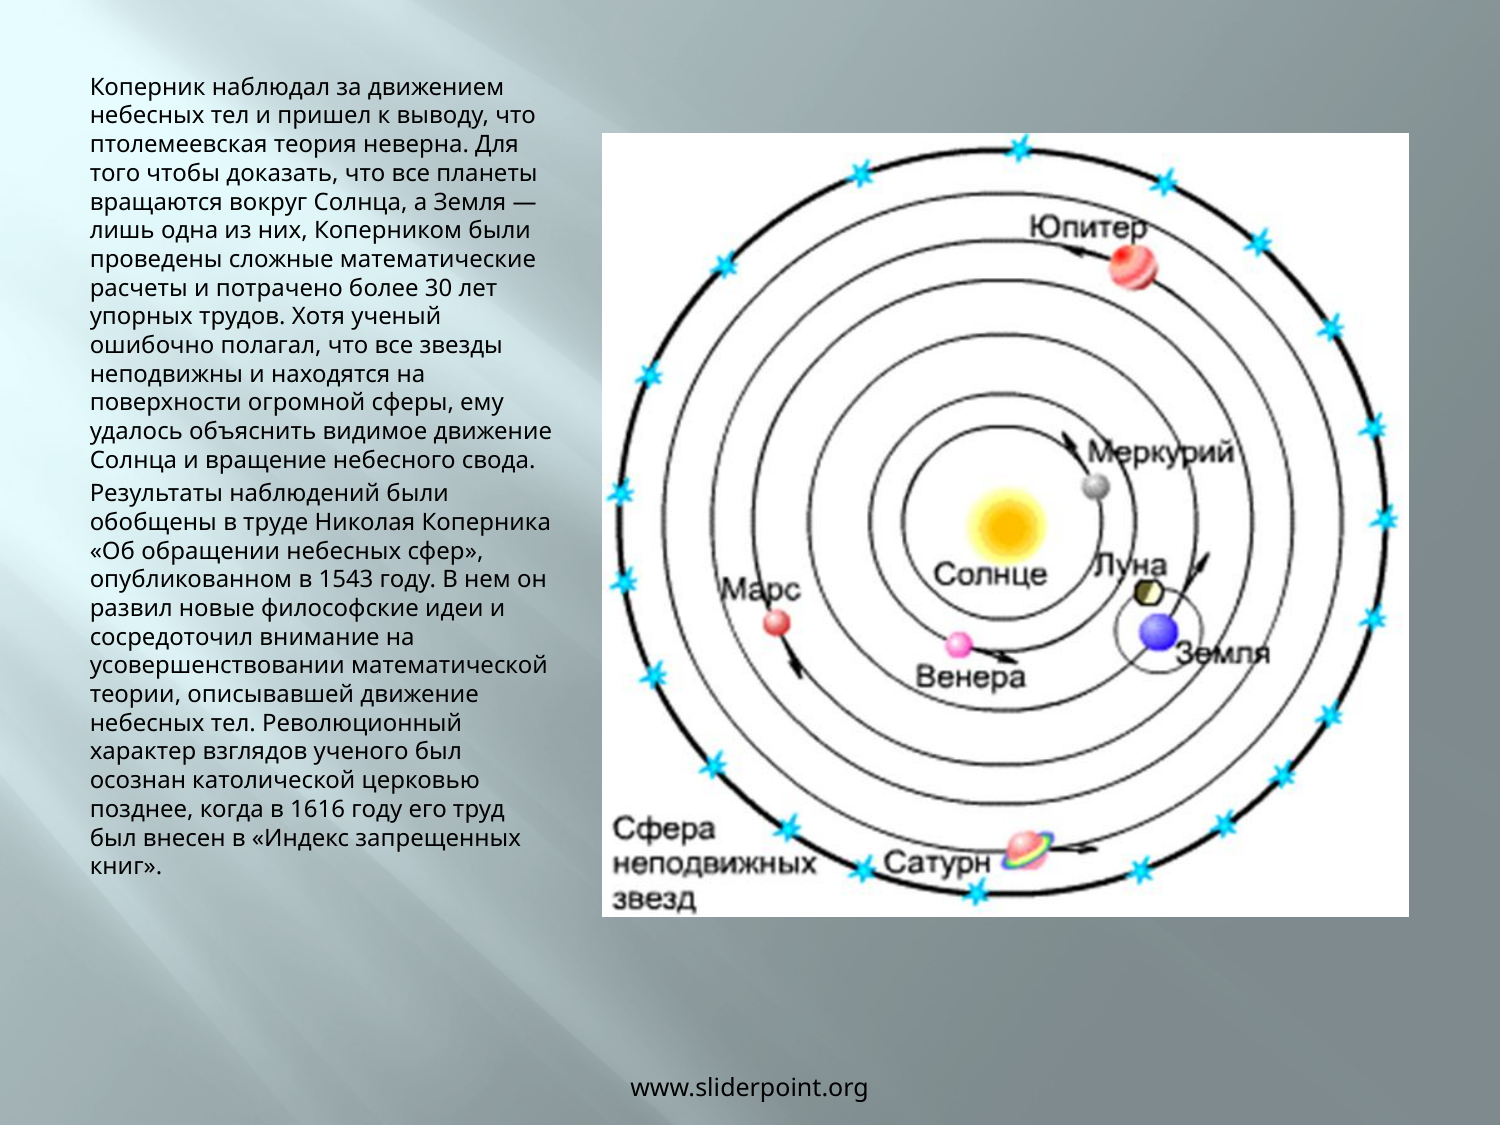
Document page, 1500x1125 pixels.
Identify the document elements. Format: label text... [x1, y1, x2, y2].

footer www.sliderpoint.org [512, 1052, 988, 1113]
list Коперник наблюдал за движением небесных тел и пришел к выводу, что птолемеевская теория неверна. Для того чтобы доказать, что все планеты вращаются вокруг Солнца, а Земля — лишь одна из них, Коперником были проведены сложные математические расчеты и потрачено более 30 лет упорных трудов. Хотя ученый ошибочно полагал, что все звезды неподвижны и находятся на поверхности огромной сферы, ему удалось объяснить видимое движение Солнца и вращение небесного свода. Результаты наблюдений были обобщены в труде Николая Коперника «Об обращении небесных сфер», опубликованном в 1543 году. В нем он развил новые философские идеи и сосредоточил внимание на усовершенствовании математической теории, описывавшей движение небесных тел. Революционный характер взглядов ученого был осознан католической церковью позднее, когда в 1616 году его труд был внесен в «Индекс запрещенных книг». [75, 35, 569, 1005]
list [602, 133, 1410, 917]
